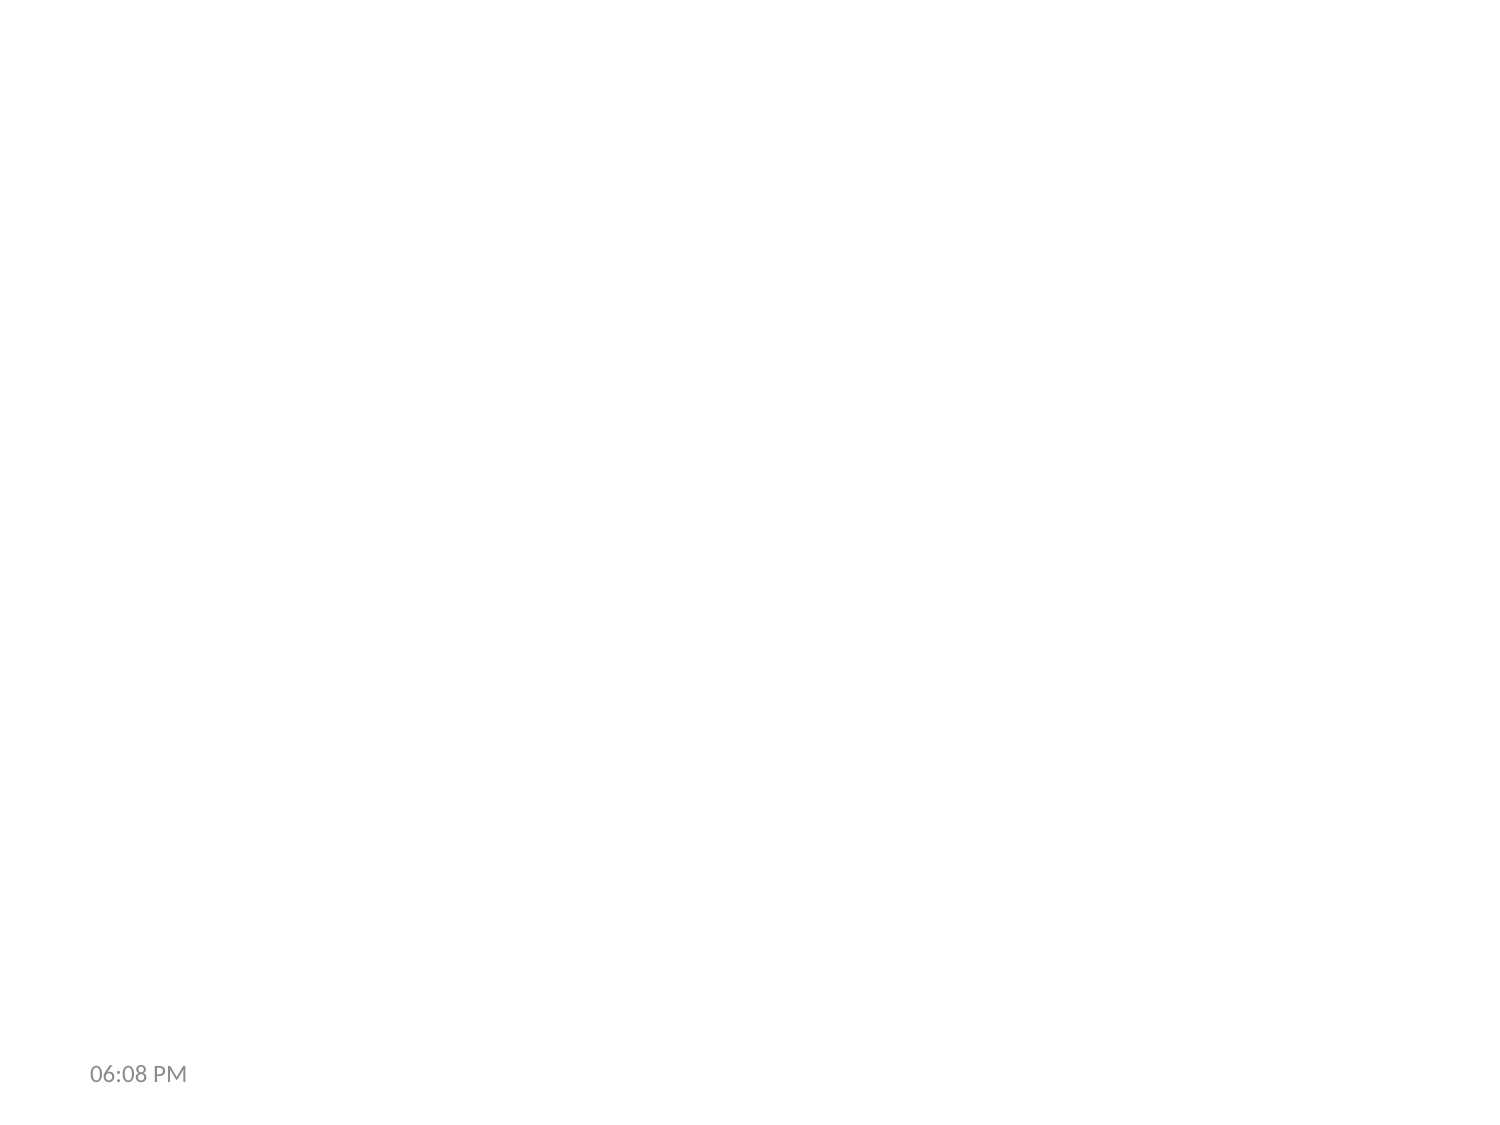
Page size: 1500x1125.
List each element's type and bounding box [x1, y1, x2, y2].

slide_number [75, 1042, 425, 1103]
